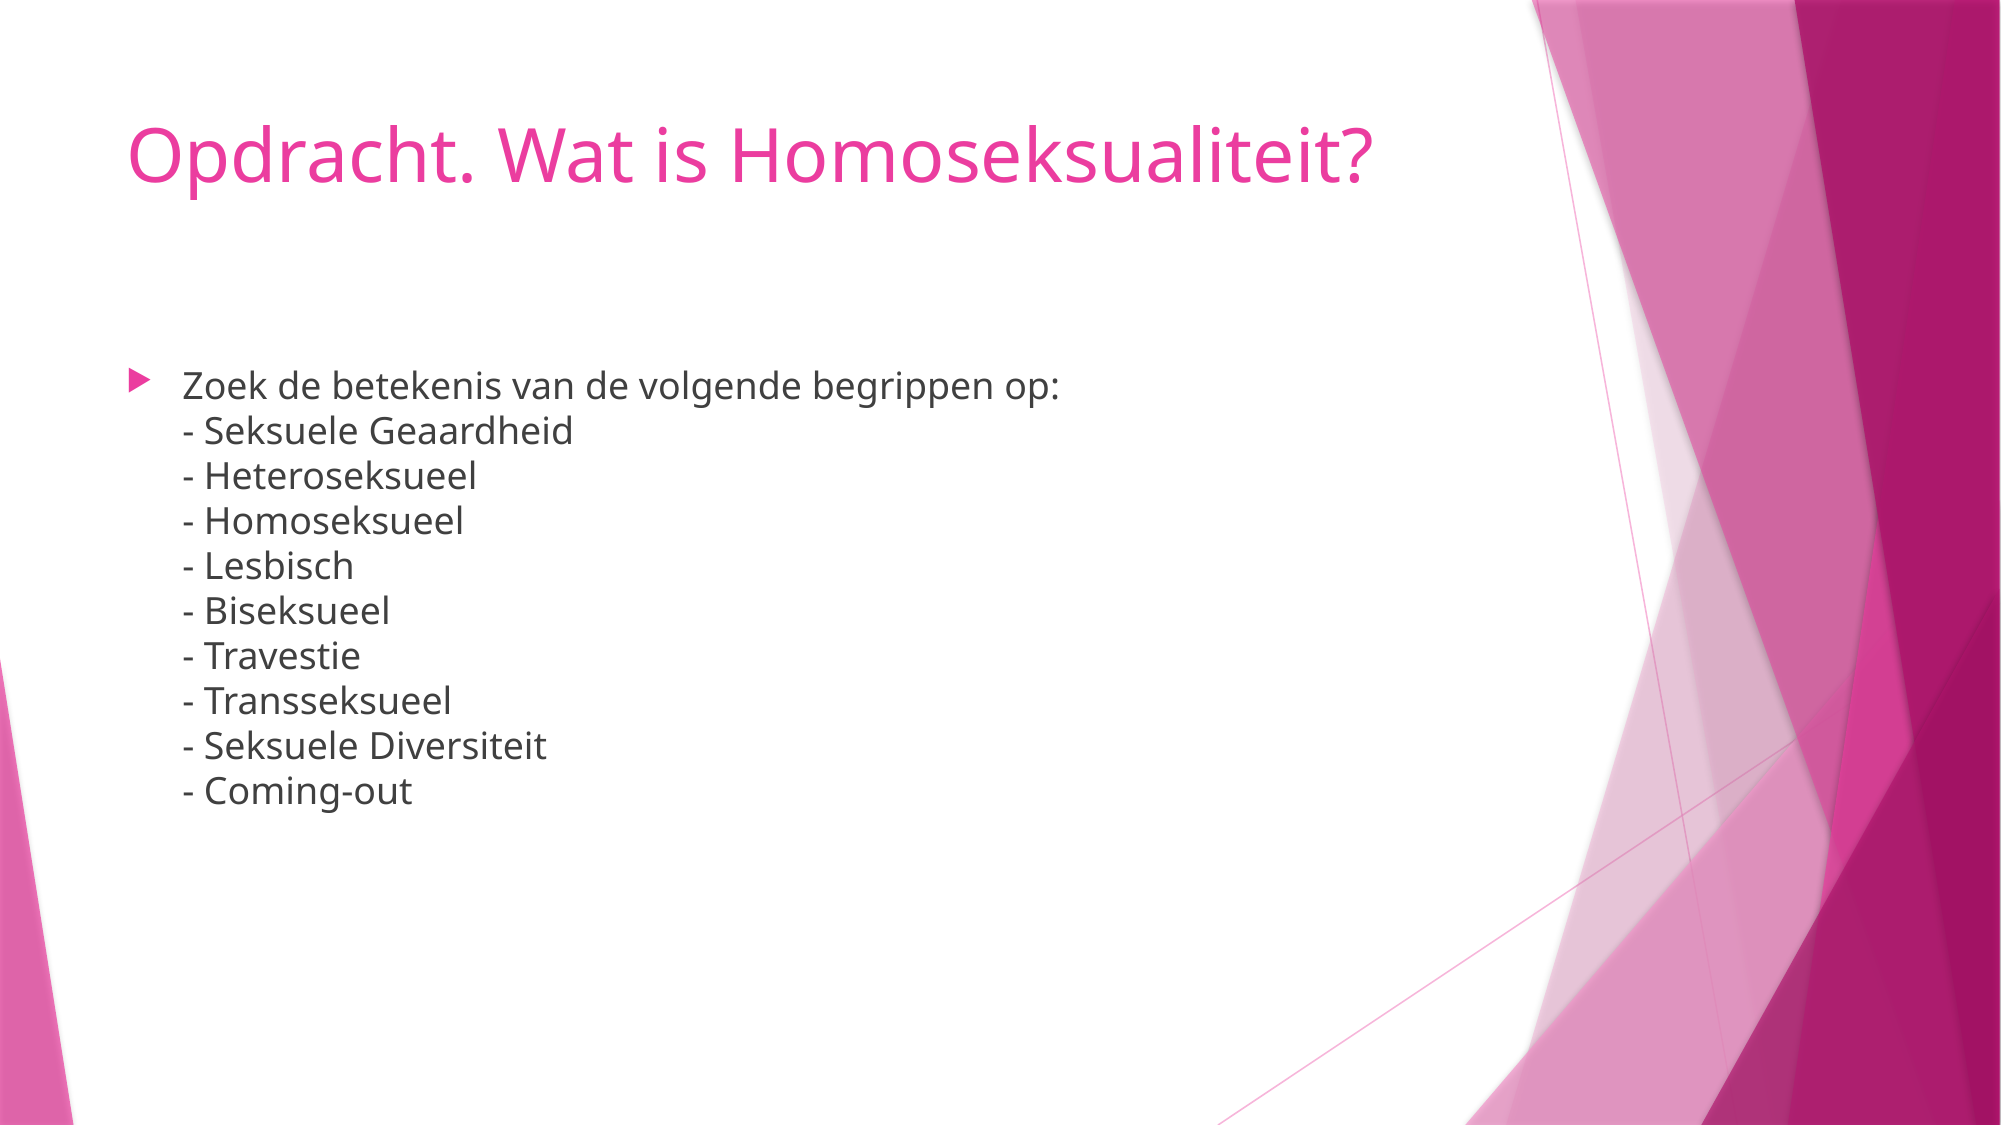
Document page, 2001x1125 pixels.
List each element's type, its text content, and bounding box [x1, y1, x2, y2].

title Opdracht. Wat is Homoseksualiteit? [111, 99, 1522, 317]
list Zoek de betekenis van de volgende begrippen op: - Seksuele Geaardheid - Heteroseksueel - Homoseksueel - Lesbisch - Biseksueel - Travestie - Transseksueel - Seksuele Diversiteit - Coming-out [111, 354, 1522, 992]
